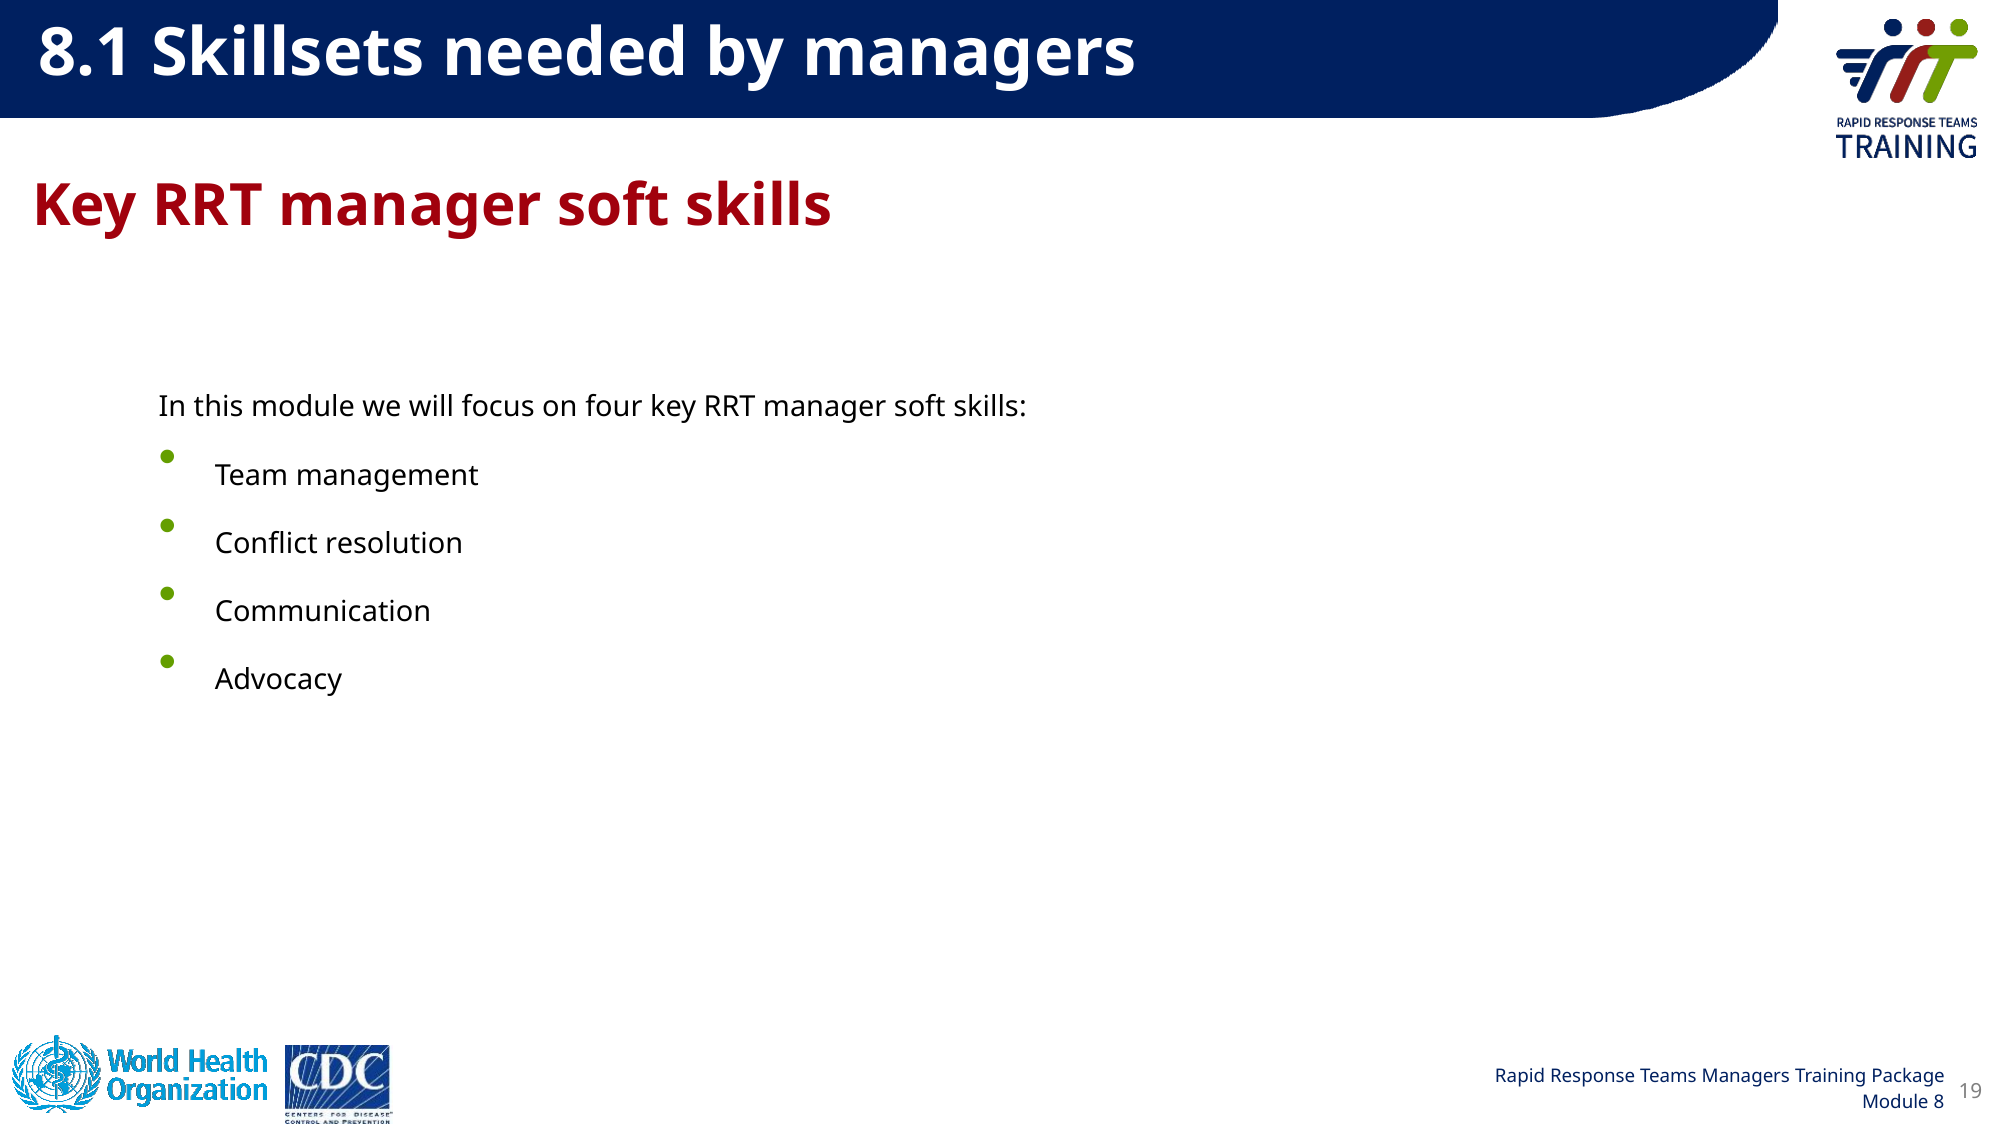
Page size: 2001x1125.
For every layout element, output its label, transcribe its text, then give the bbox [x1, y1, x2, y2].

picture [12, 1084, 46, 1113]
picture [12, 1035, 53, 1067]
text_box In this module we will focus on four key RRT manager soft skills: Team management Conflict resolution Communication Advocacy [143, 346, 1894, 783]
picture [34, 1058, 41, 1077]
picture [38, 1044, 53, 1052]
picture [28, 1054, 36, 1077]
slide_number 19 [1941, 1070, 2000, 1124]
title Key RRT manager soft skills [24, 177, 1120, 260]
picture [36, 1035, 267, 1113]
text_box 8.1 Skillsets needed by managers [23, 1, 1834, 177]
picture [50, 1109, 62, 1113]
picture [43, 1088, 54, 1094]
picture [38, 1092, 54, 1100]
picture [285, 1045, 393, 1124]
picture [46, 1056, 54, 1061]
picture [1835, 19, 1978, 167]
picture [0, 0, 1778, 118]
